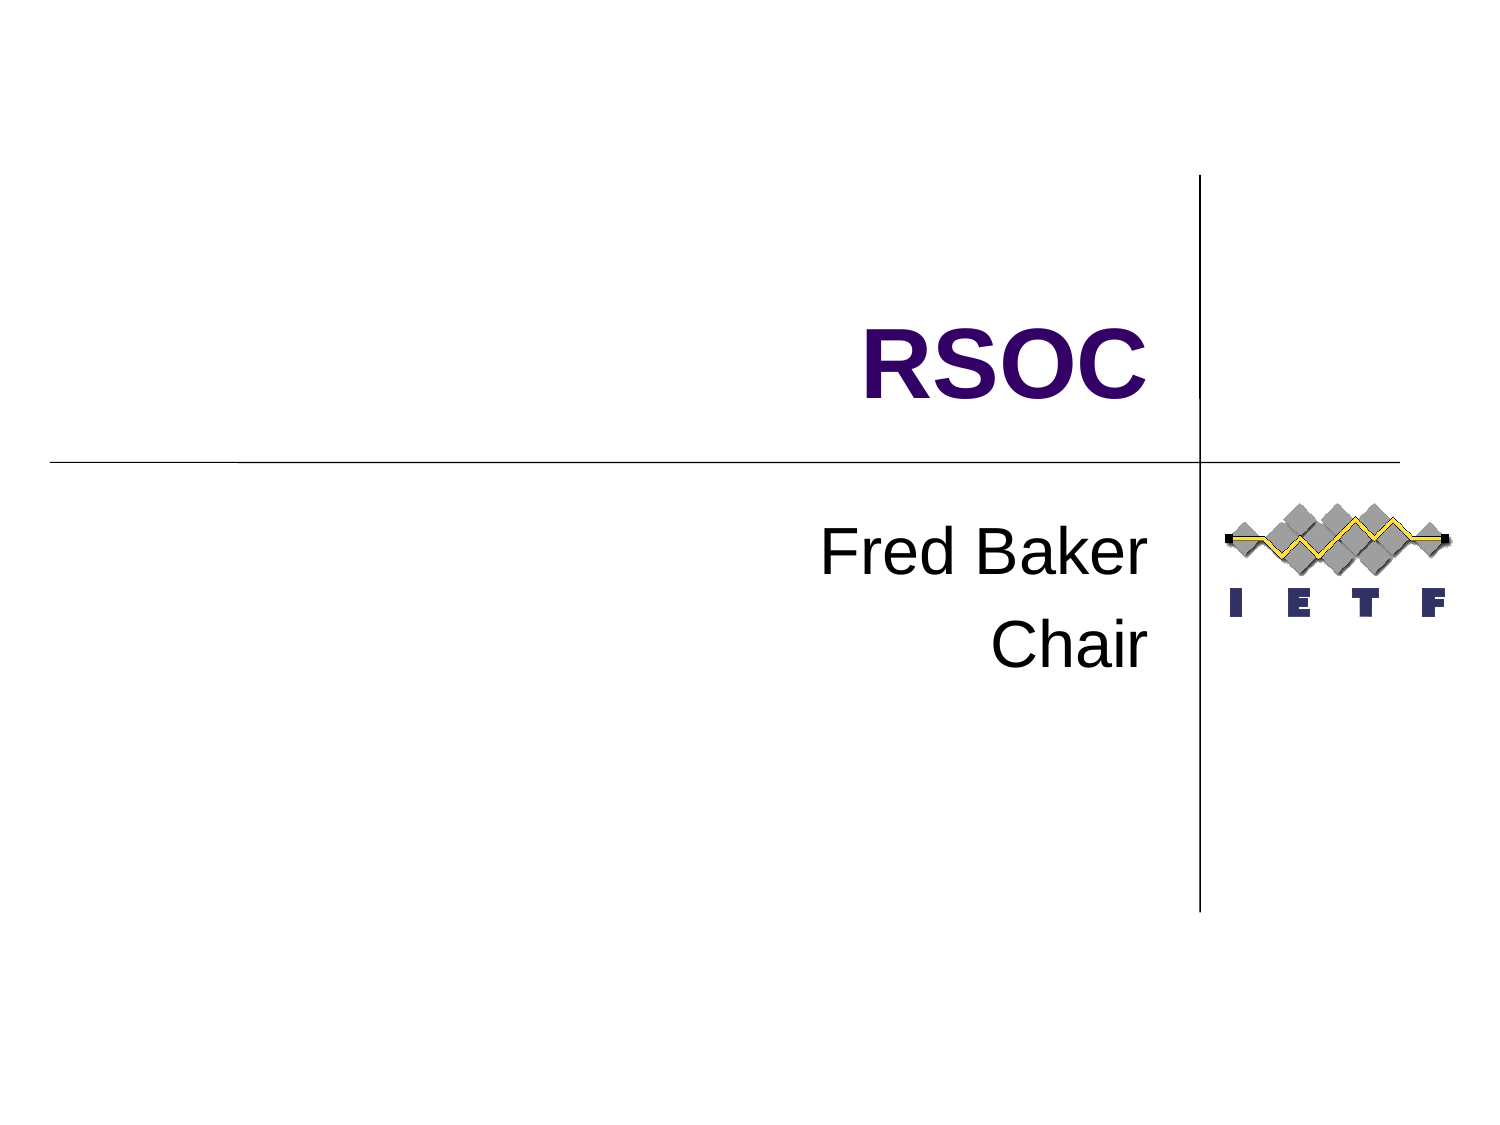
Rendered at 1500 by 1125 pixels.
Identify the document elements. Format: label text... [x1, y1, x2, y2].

subtitle Fred Baker Chair [139, 499, 1165, 888]
title RSOC [51, 76, 1165, 427]
picture [1212, 487, 1463, 631]
